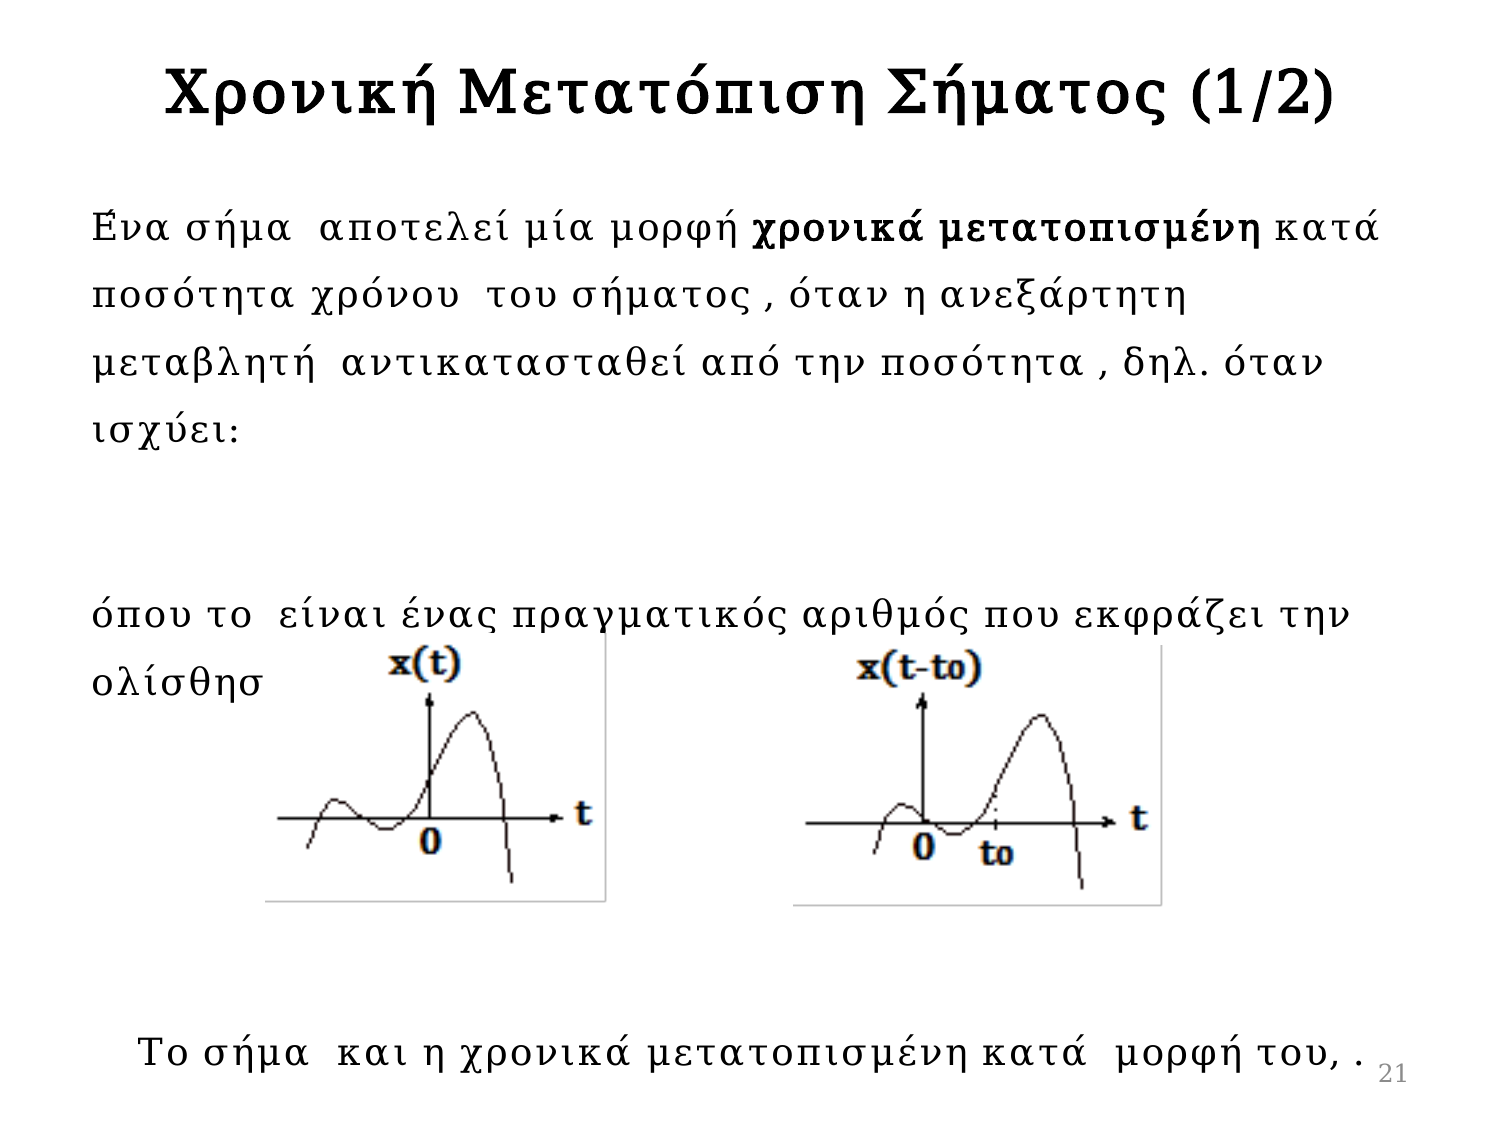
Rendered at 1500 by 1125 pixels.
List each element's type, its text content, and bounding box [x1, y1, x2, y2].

slide_number 21 [1222, 1042, 1425, 1103]
picture [793, 644, 1166, 909]
title Χρονική Μετατόπιση Σήματος (1/2) [75, 19, 1425, 159]
picture [265, 633, 609, 906]
